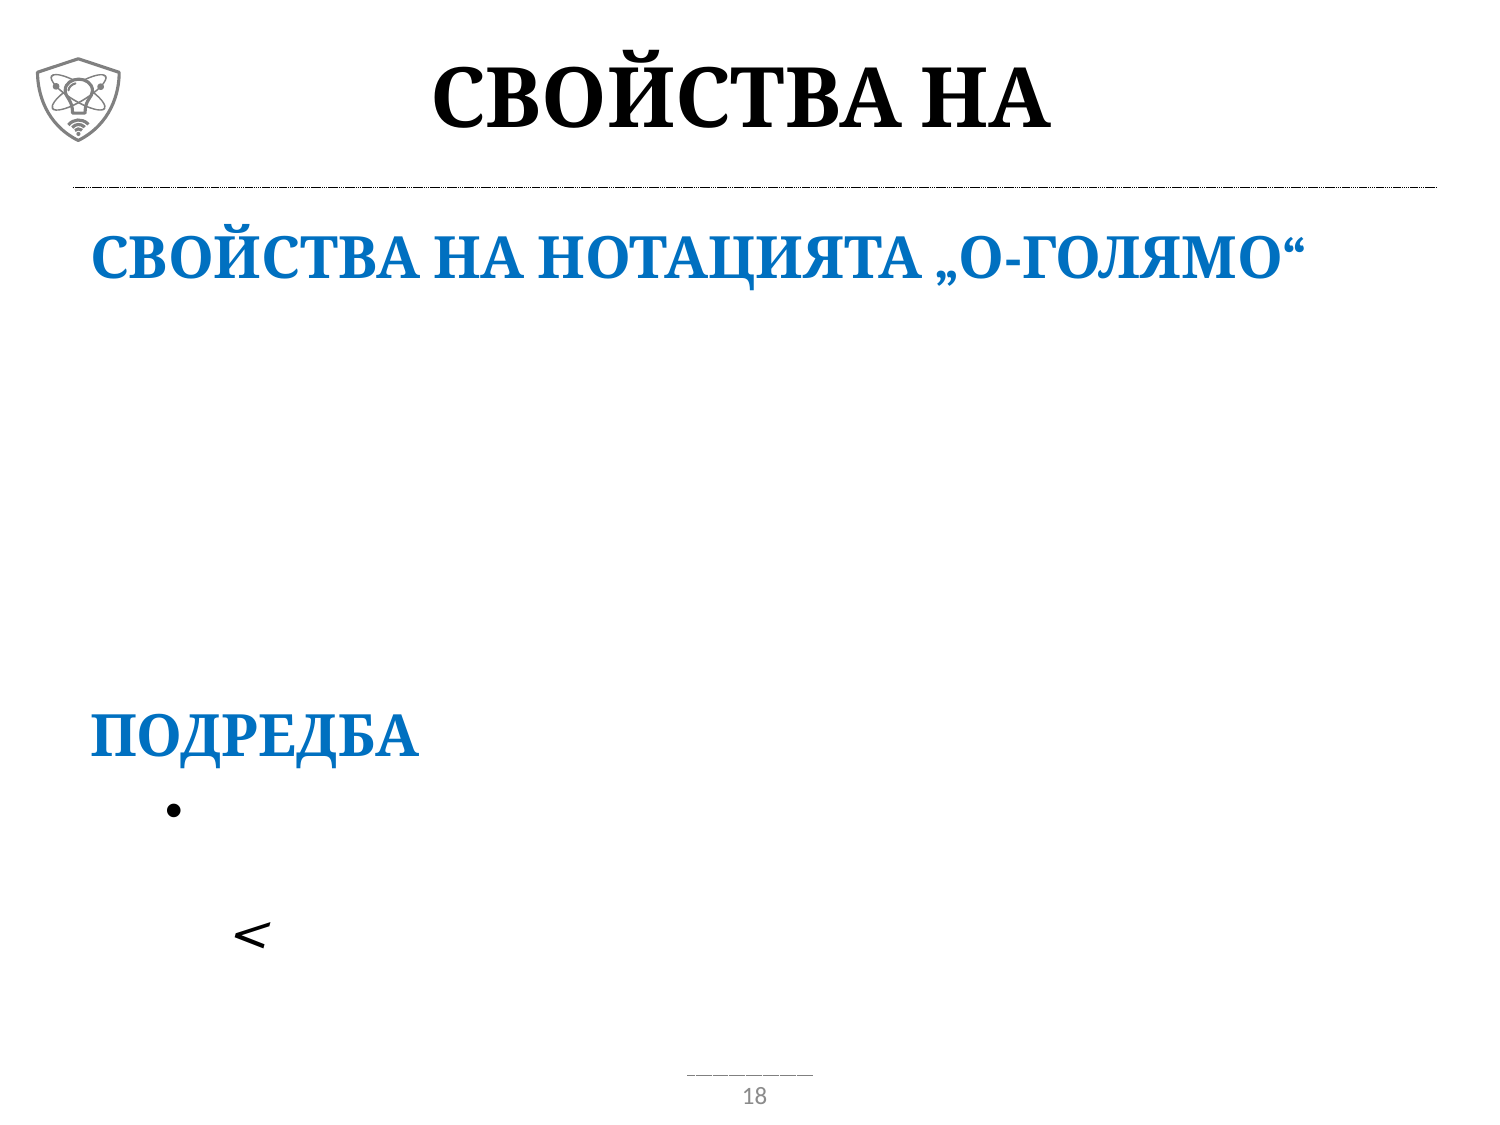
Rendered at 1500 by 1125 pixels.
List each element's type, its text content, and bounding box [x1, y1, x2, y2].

slide_number 18 [579, 1065, 930, 1125]
